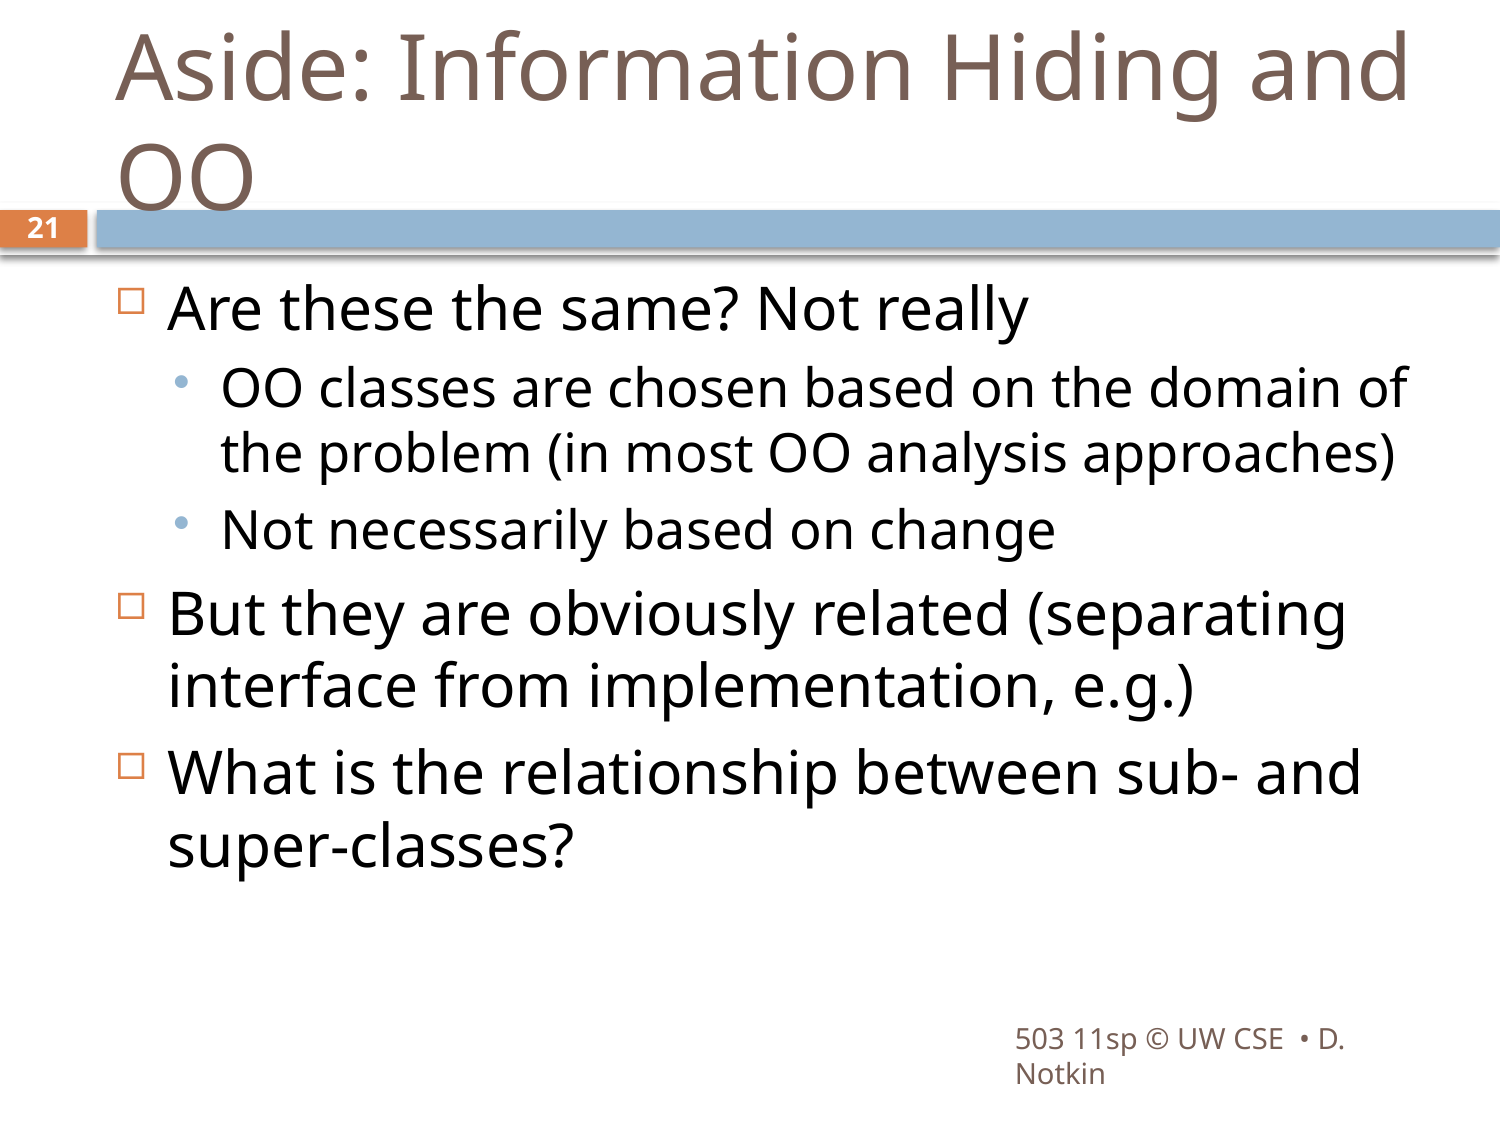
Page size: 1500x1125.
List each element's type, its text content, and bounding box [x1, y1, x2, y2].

slide_number 503 11sp © UW CSE • D. Notkin [999, 1025, 1438, 1085]
title Aside: Information Hiding and OO [100, 37, 1438, 200]
slide_number 21 [0, 208, 88, 249]
list Are these the same? Not really OO classes are chosen based on the domain of the problem (in most OO analysis approaches) Not necessarily based on change But they are obviously related (separating interface from implementation, e.g.) What is the relationship between sub- and super-classes? [100, 262, 1438, 1005]
